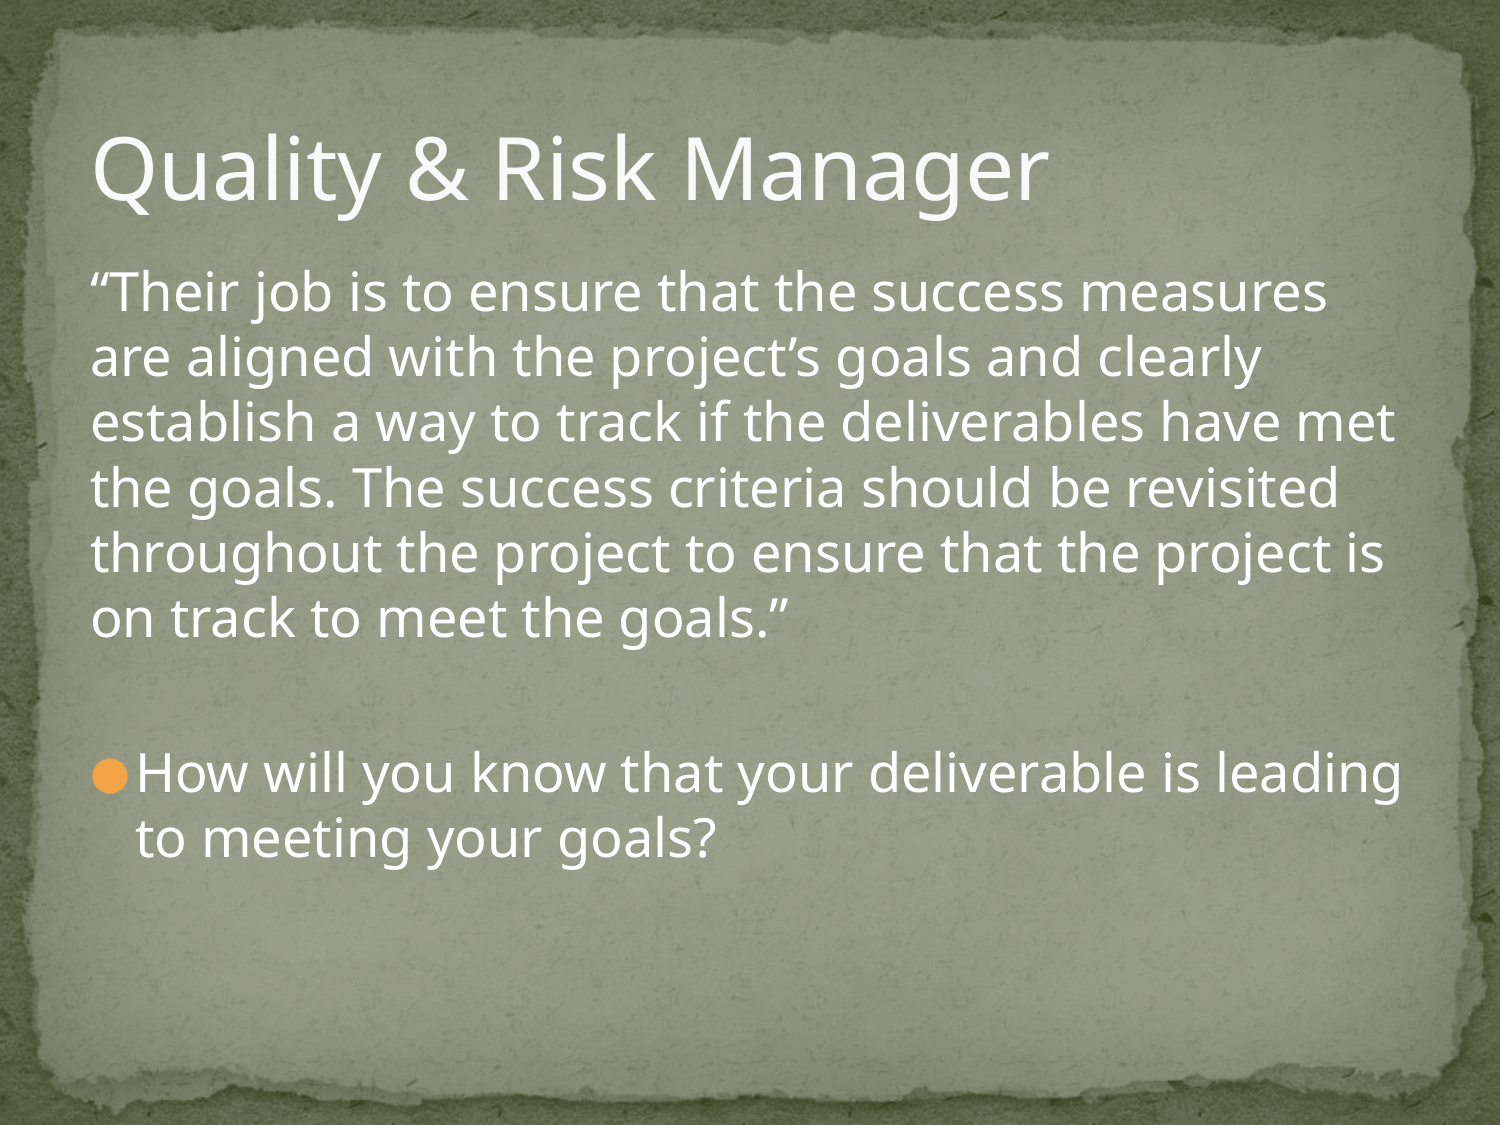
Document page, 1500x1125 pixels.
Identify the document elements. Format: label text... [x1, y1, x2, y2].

list “Their job is to ensure that the success measures are aligned with the project’s goals and clearly establish a way to track if the deliverables have met the goals. The success criteria should be revisited throughout the project to ensure that the project is on track to meet the goals.” How will you know that your deliverable is leading to meeting your goals? [75, 249, 1425, 1000]
picture [0, 0, 1500, 1125]
title Quality & Risk Manager [75, 24, 1425, 225]
